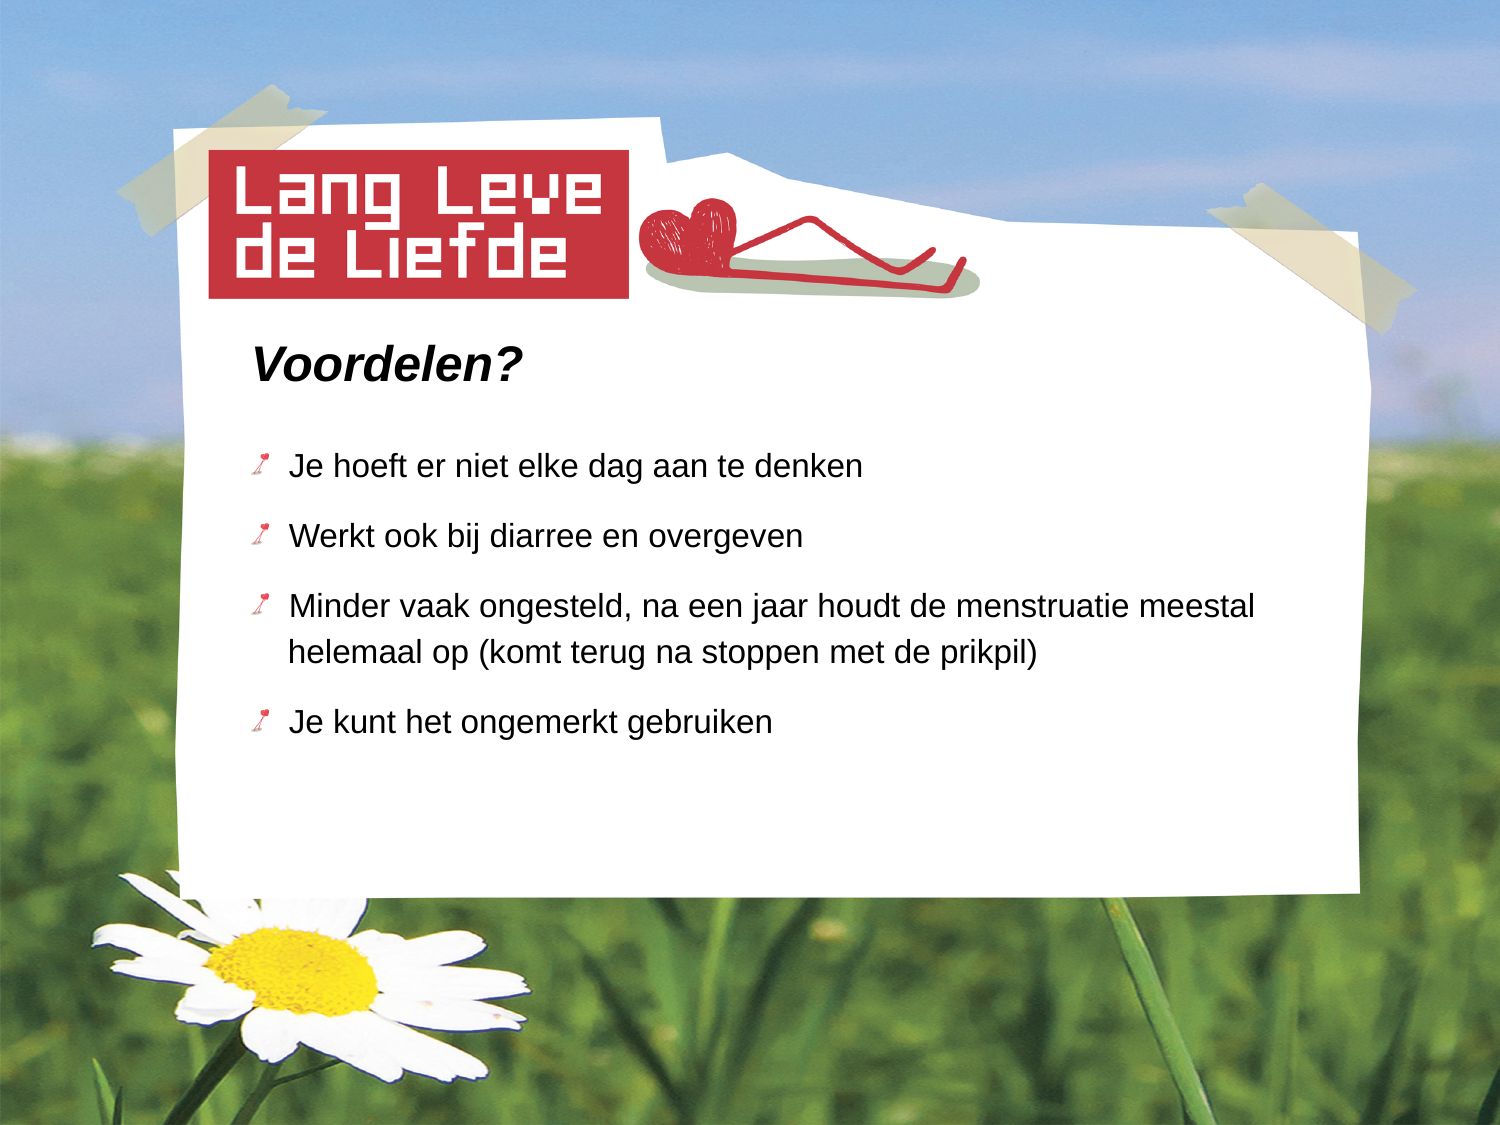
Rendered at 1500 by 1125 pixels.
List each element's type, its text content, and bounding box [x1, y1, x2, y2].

list Voordelen? Je hoeft er niet elke dag aan te denken Werkt ook bij diarree en overgeven Minder vaak ongesteld, na een jaar houdt de menstruatie meestal helemaal op (komt terug na stoppen met de prikpil) Je kunt het ongemerkt gebruiken [235, 323, 1305, 903]
picture [0, 0, 1500, 1125]
